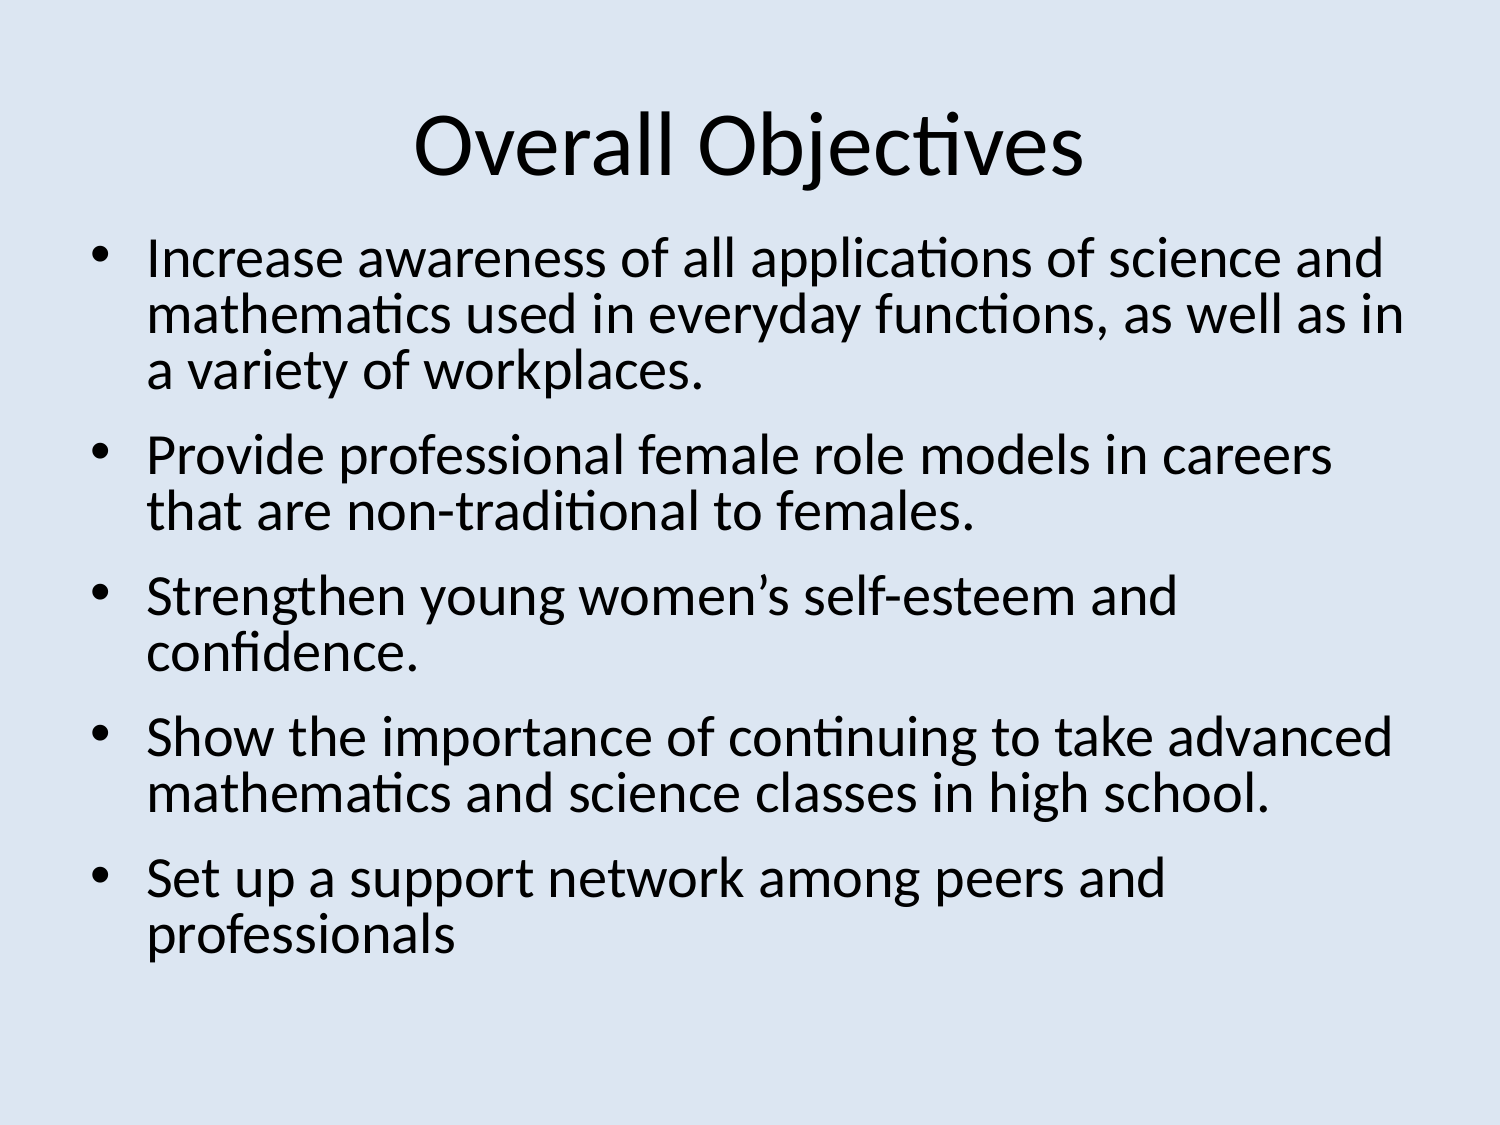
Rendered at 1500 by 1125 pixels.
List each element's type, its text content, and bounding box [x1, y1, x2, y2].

list Increase awareness of all applications of science and mathematics used in everyday functions, as well as in a variety of workplaces. Provide professional female role models in careers that are non-traditional to females. Strengthen young women’s self-esteem and confidence. Show the importance of continuing to take advanced mathematics and science classes in high school. Set up a support network among peers and professionals [75, 224, 1425, 1063]
title Overall Objectives [75, 45, 1425, 224]
